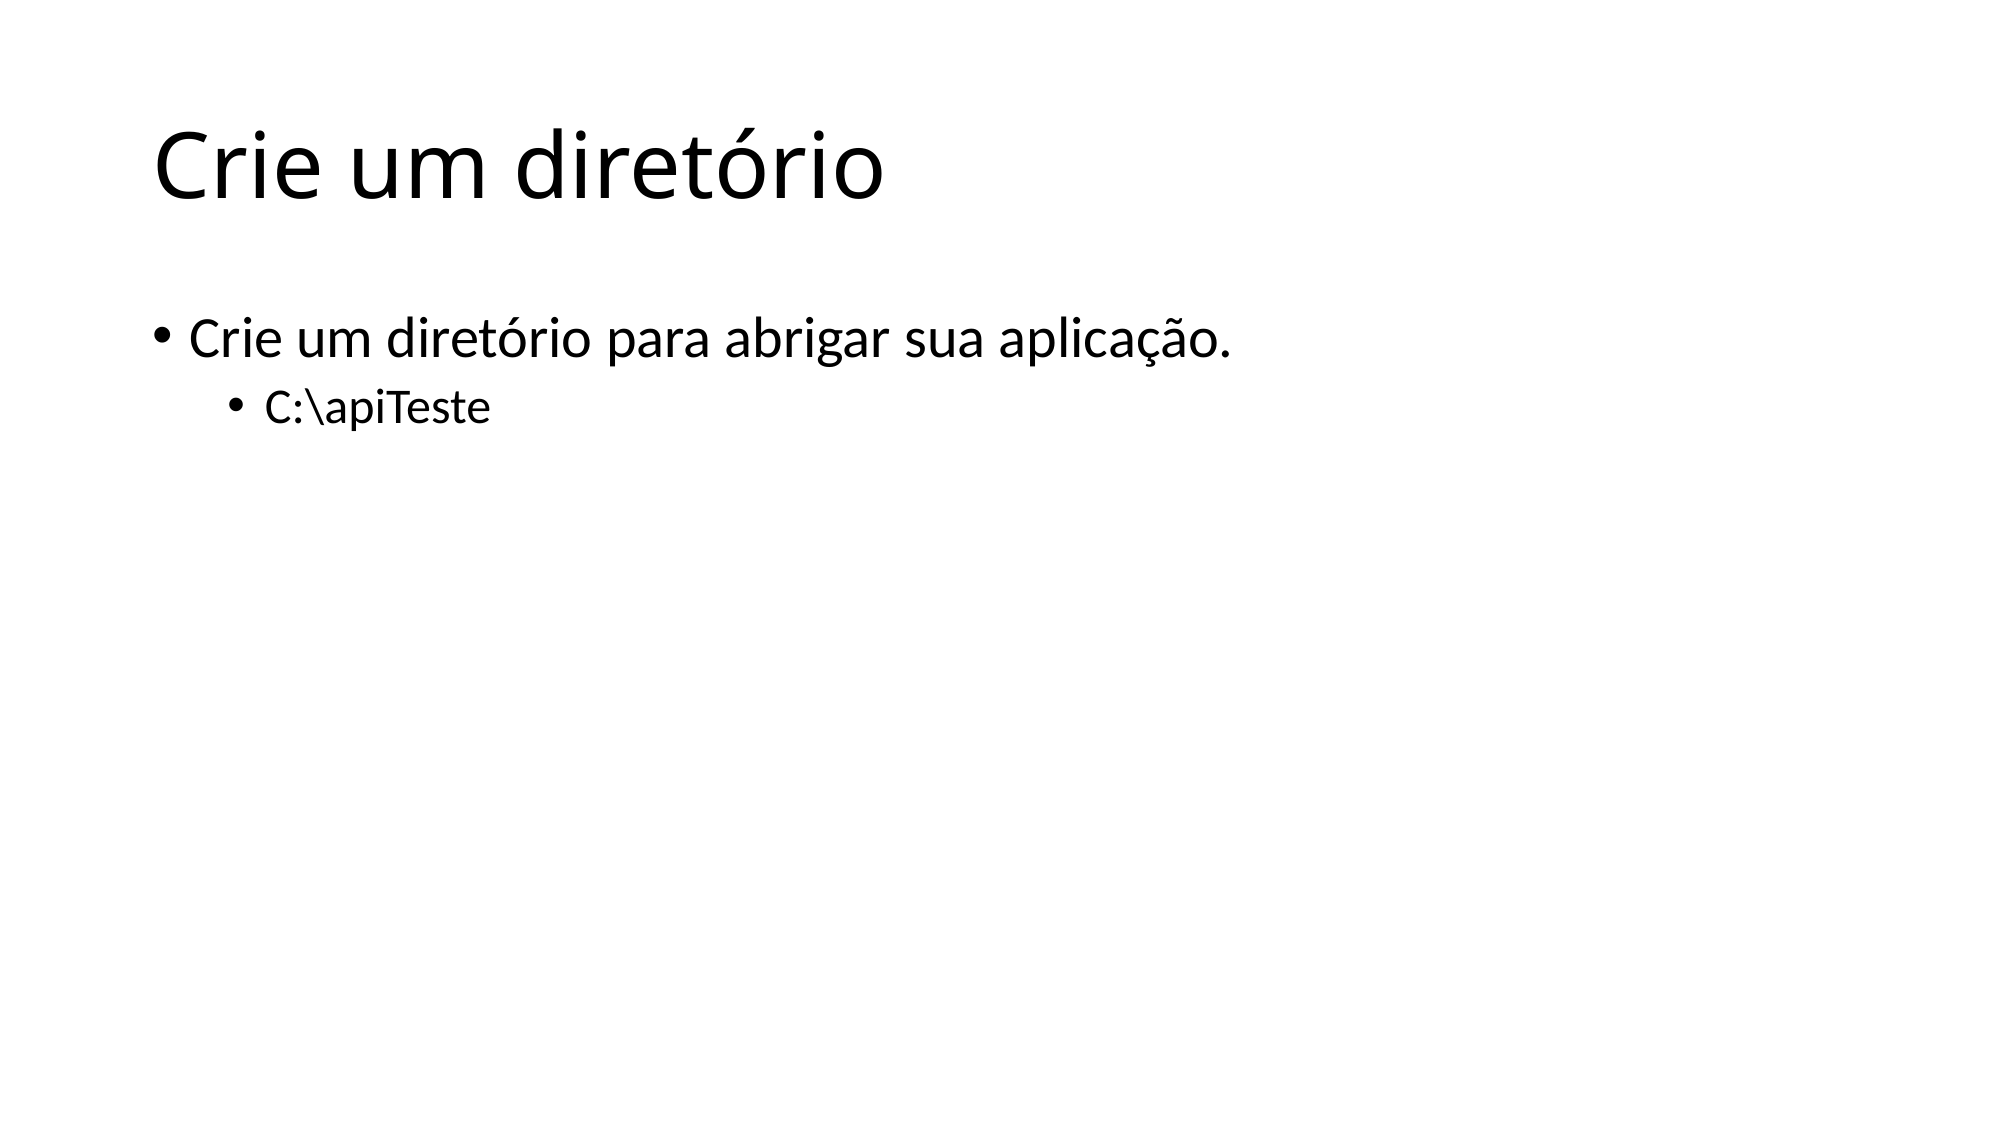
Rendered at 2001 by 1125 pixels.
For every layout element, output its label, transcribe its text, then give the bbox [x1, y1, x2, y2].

title Crie um diretório [137, 59, 1863, 278]
list Crie um diretório para abrigar sua aplicação. C:\apiTeste [137, 299, 1863, 1014]
